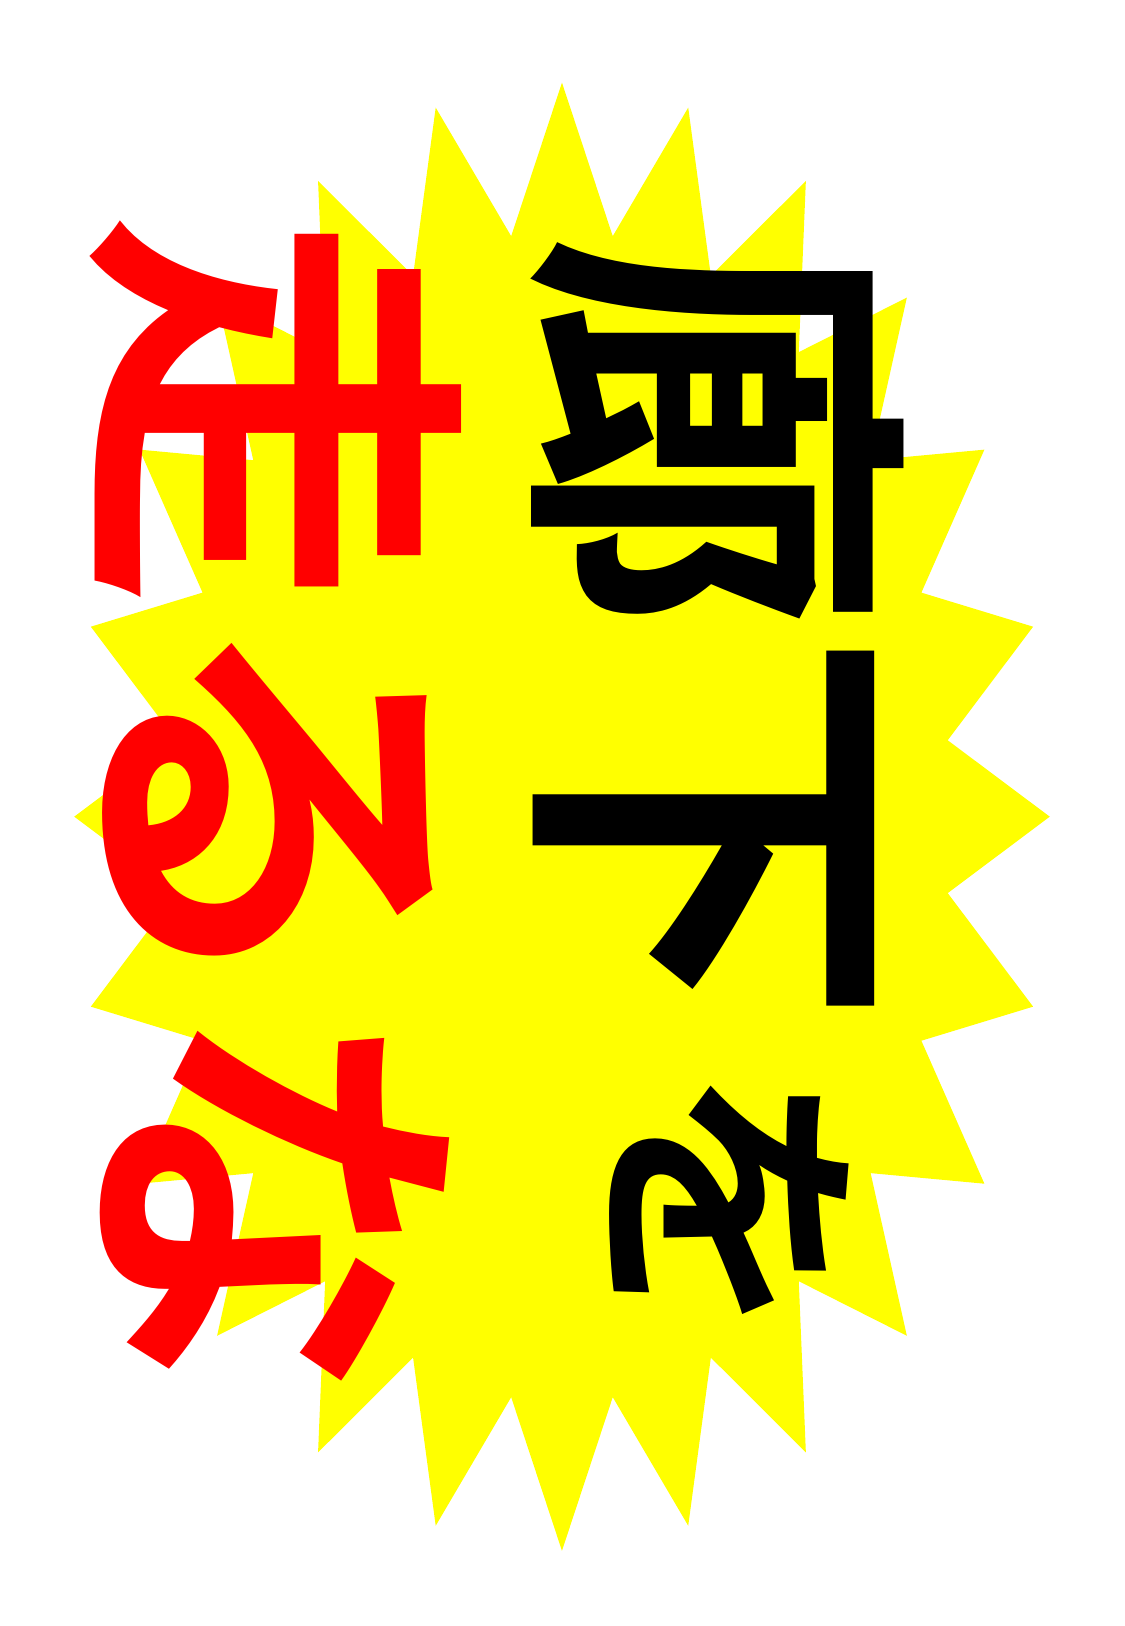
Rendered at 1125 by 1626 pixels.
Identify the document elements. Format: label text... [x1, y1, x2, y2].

text_box [766, 1416, 808, 1455]
text_box [515, 1416, 609, 1553]
text_box [421, 105, 492, 198]
text_box [785, 179, 808, 198]
text_box [315, 1416, 358, 1455]
text_box [521, 80, 603, 198]
text_box [418, 1416, 503, 1528]
text_box 廊下 [481, 221, 1017, 1039]
text_box [315, 179, 339, 198]
text_box を 走るな [39, 198, 1080, 1416]
text_box [621, 1416, 706, 1528]
text_box [632, 105, 703, 198]
